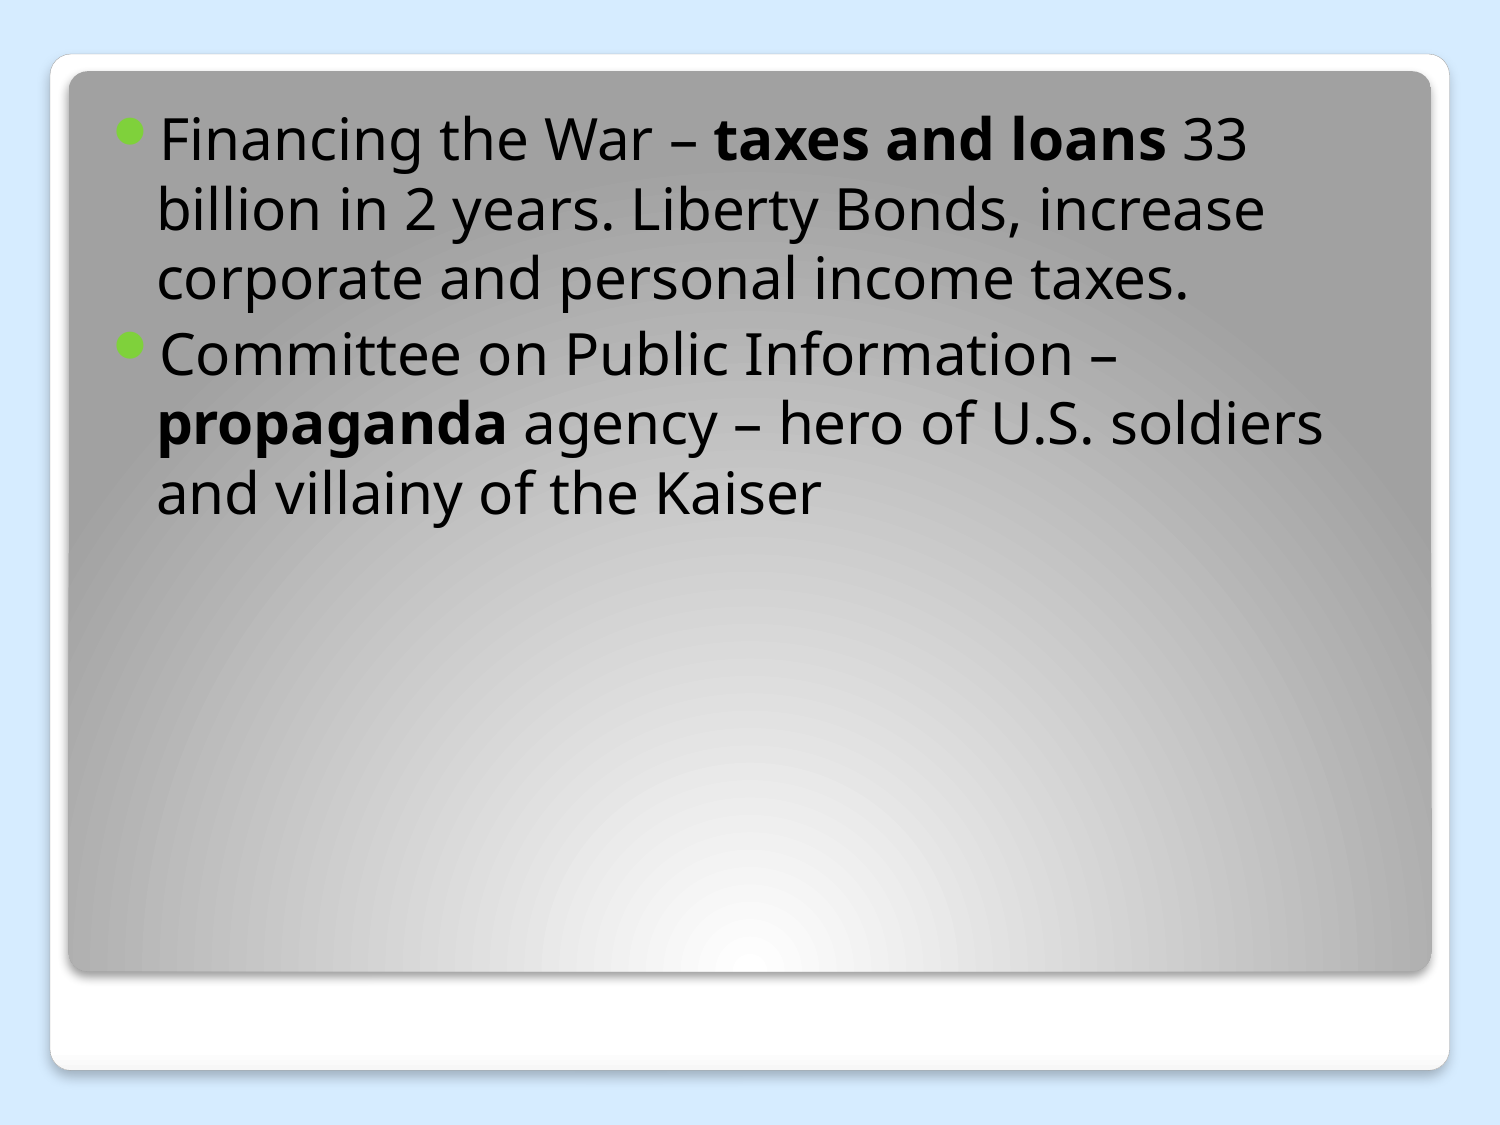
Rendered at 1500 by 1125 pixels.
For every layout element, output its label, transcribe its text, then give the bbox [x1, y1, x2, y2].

list Financing the War – taxes and loans 33 billion in 2 years. Liberty Bonds, increase corporate and personal income taxes. Committee on Public Information – propaganda agency – hero of U.S. soldiers and villainy of the Kaiser [82, 86, 1425, 774]
